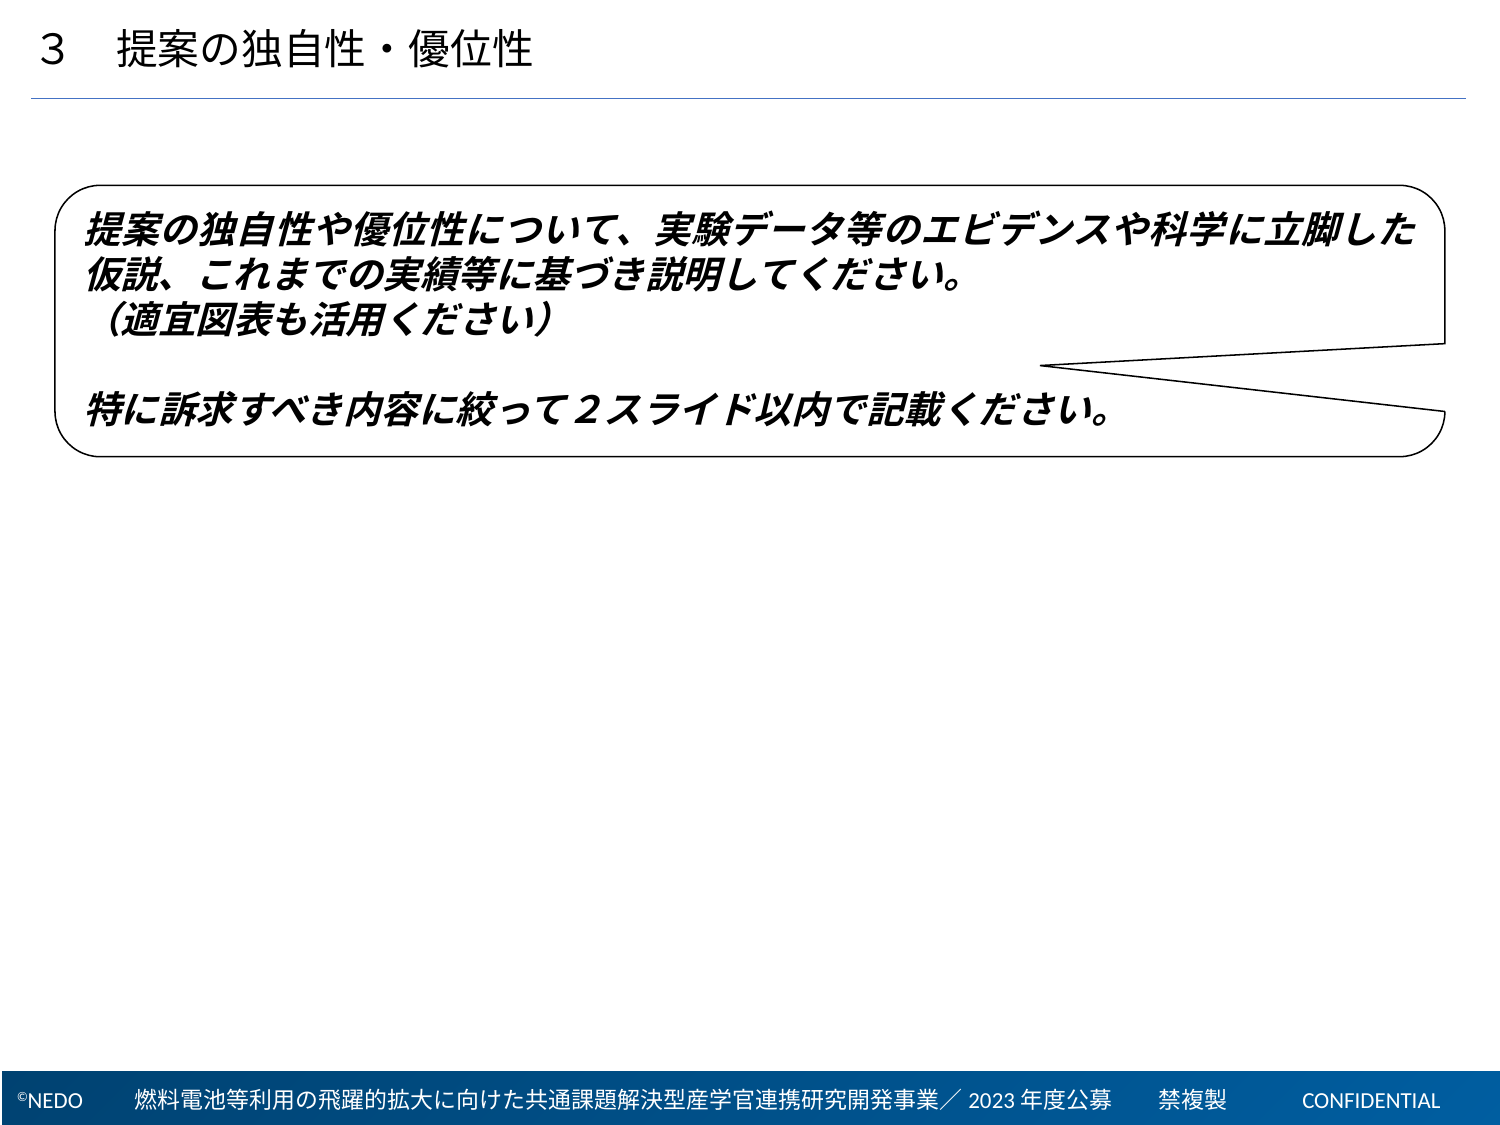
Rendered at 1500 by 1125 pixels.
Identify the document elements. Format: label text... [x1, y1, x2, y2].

text_box 提案の独自性や優位性について、実験データ等のエビデンスや科学に立脚した仮説、これまでの実績等に基づき説明してください。 （適宜図表も活用ください） 特に訴求すべき内容に絞って２スライド以内で記載ください。 [54, 185, 1445, 457]
text_box ３ 提案の独自性・優位性 [17, 15, 549, 81]
